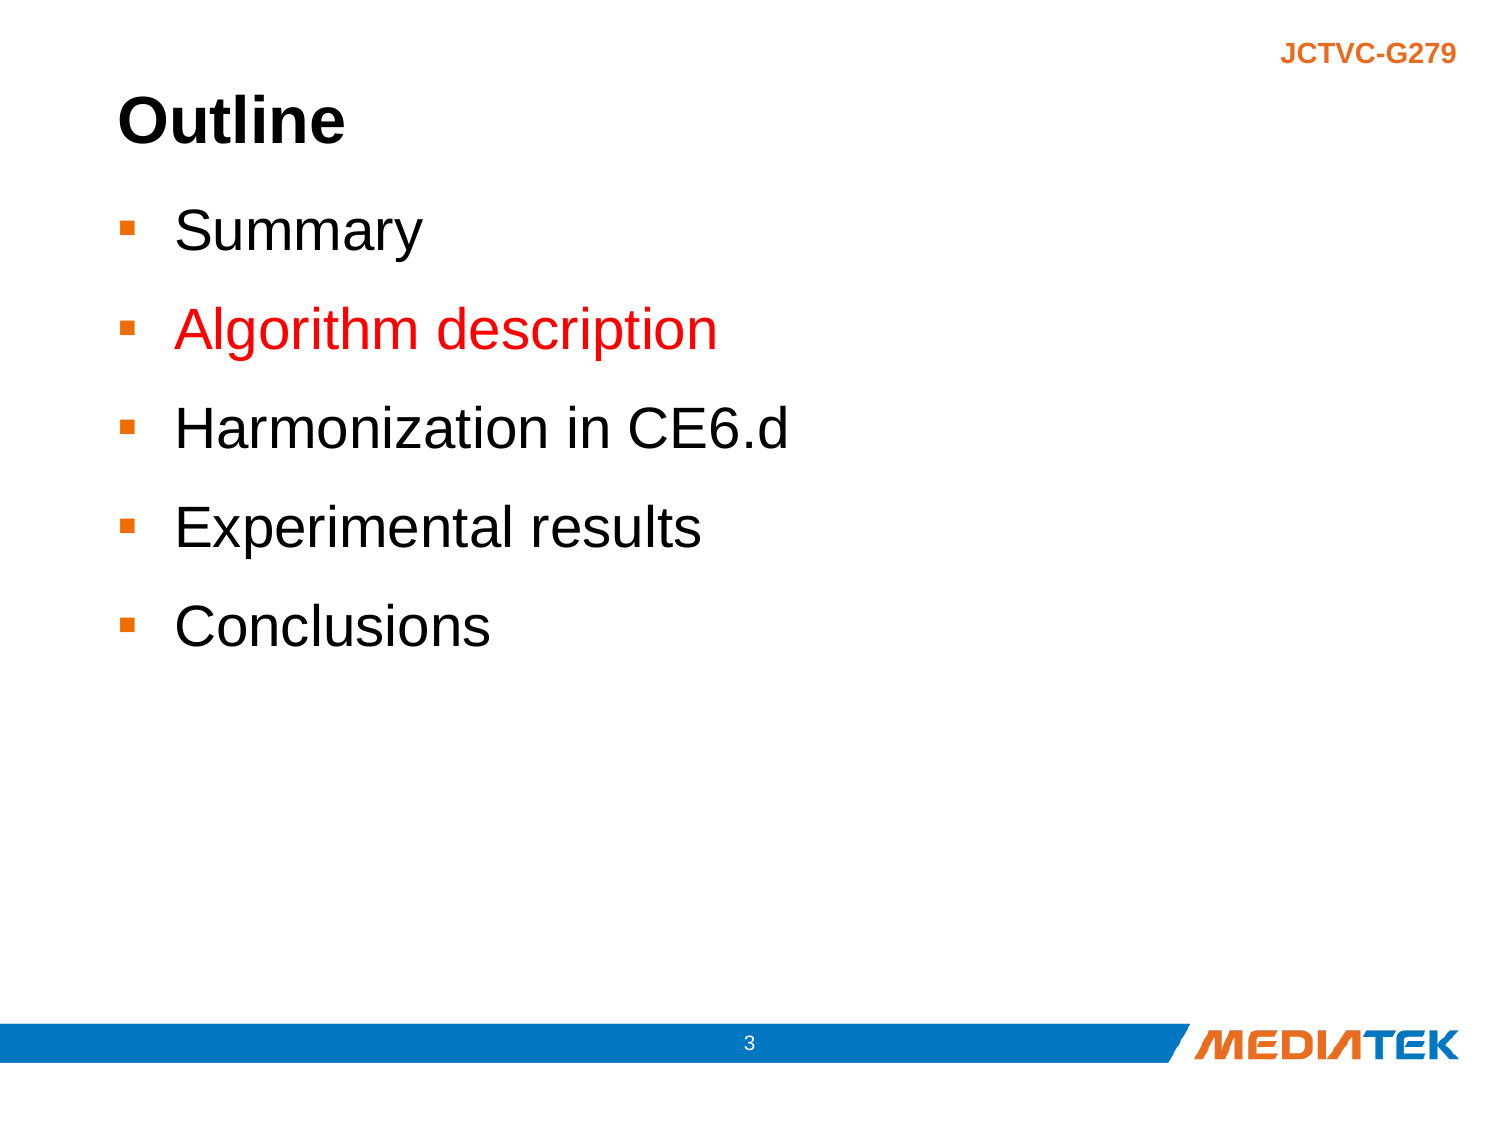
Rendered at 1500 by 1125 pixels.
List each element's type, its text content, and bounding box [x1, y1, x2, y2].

list Summary Algorithm description Harmonization in CE6.d Experimental results Conclusions [102, 184, 1425, 998]
title Outline [101, 62, 1425, 172]
picture [0, 1023, 711, 1063]
picture [789, 1023, 1459, 1063]
slide_number 2 [711, 1022, 789, 1090]
